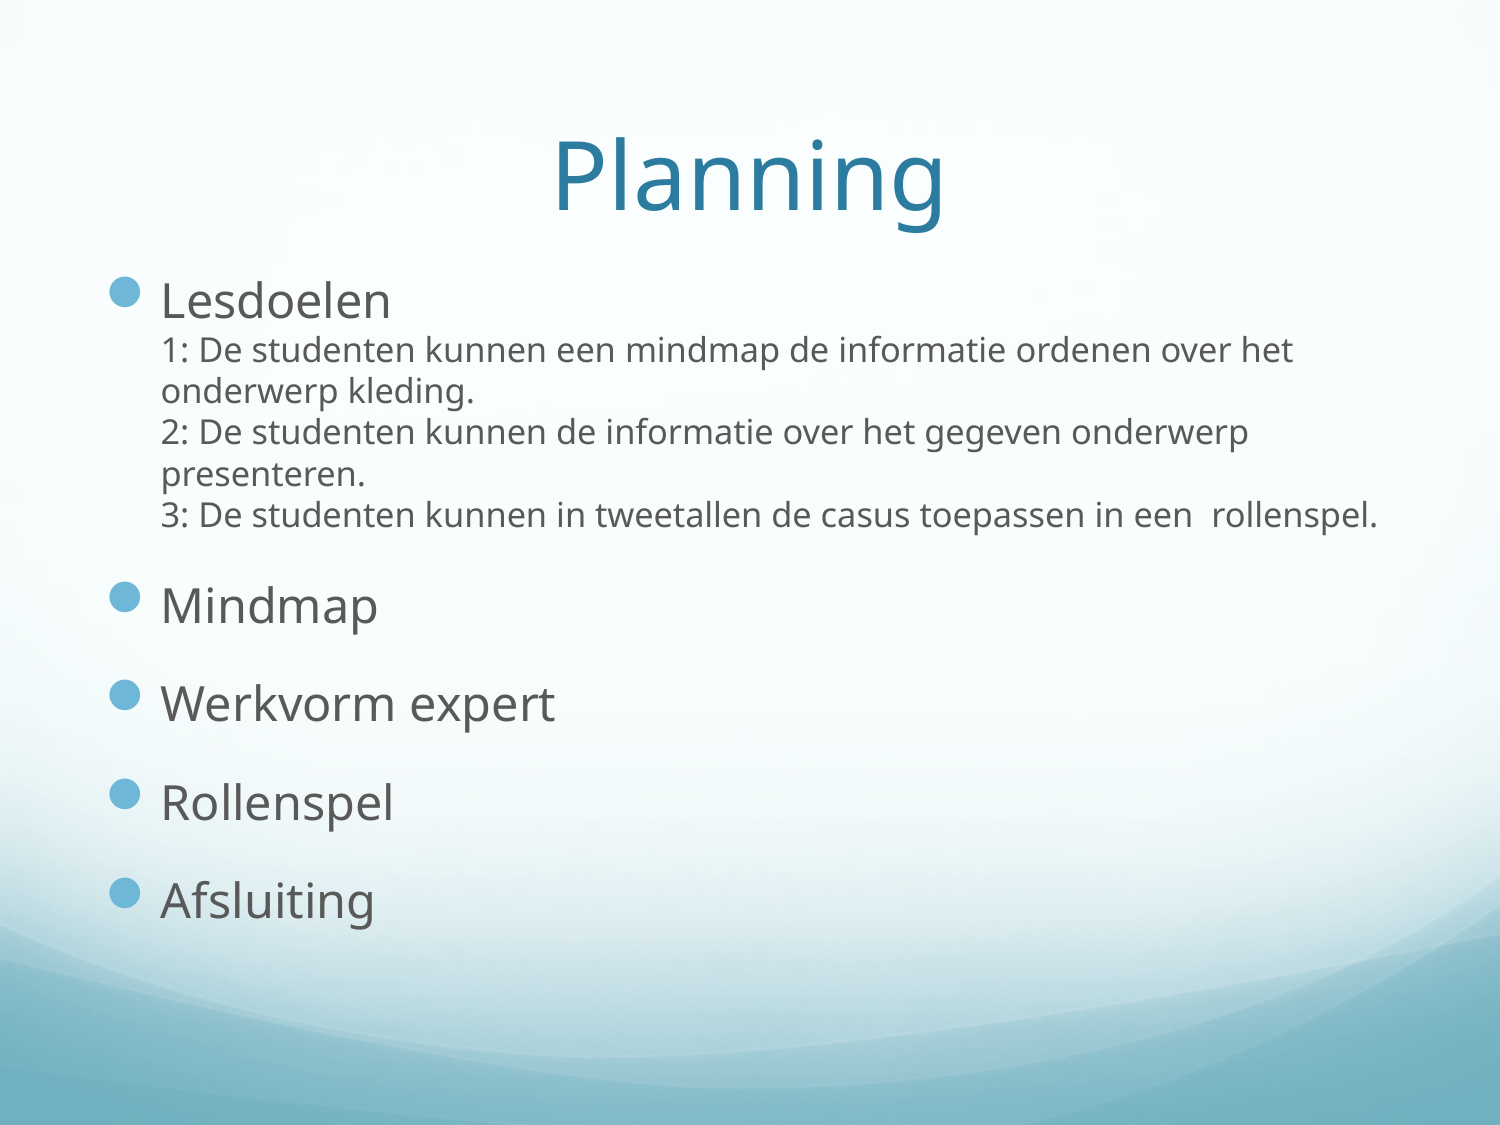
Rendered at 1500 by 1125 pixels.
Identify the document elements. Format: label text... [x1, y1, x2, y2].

title Planning [90, 17, 1410, 237]
list Lesdoelen 1: De studenten kunnen een mindmap de informatie ordenen over het onderwerp kleding. 2: De studenten kunnen de informatie over het gegeven onderwerp presenteren. 3: De studenten kunnen in tweetallen de casus toepassen in een rollenspel. Mindmap Werkvorm expert Rollenspel Afsluiting [90, 262, 1410, 975]
